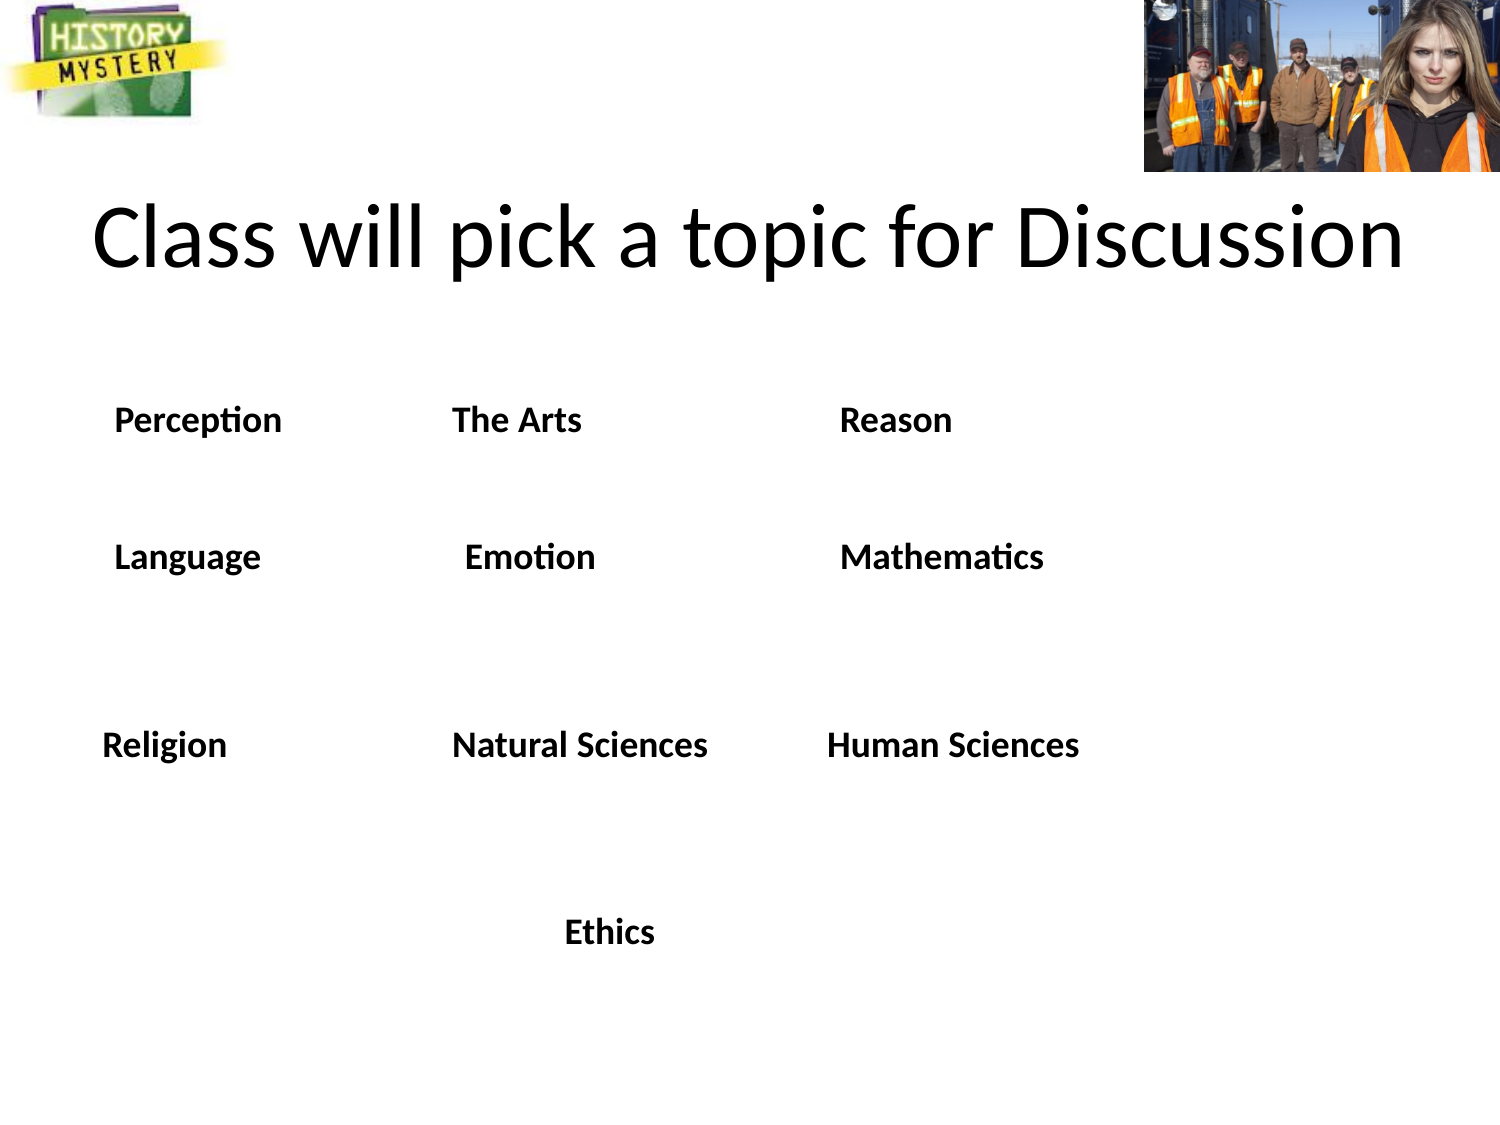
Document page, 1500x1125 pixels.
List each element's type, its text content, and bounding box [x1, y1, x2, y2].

text_box Mathematics [824, 524, 1125, 585]
text_box Perception [99, 387, 400, 448]
text_box Natural Sciences [437, 712, 738, 773]
text_box Emotion [449, 524, 750, 585]
title Class will pick a topic for Discussion [75, 137, 1425, 325]
text_box Reason [824, 387, 1125, 448]
text_box Ethics [549, 899, 763, 960]
text_box Religion [87, 712, 388, 773]
text_box Human Sciences [812, 712, 1113, 773]
text_box Language [99, 524, 400, 585]
picture [1144, 0, 1500, 172]
text_box The Arts [437, 387, 738, 448]
picture [0, 0, 235, 138]
